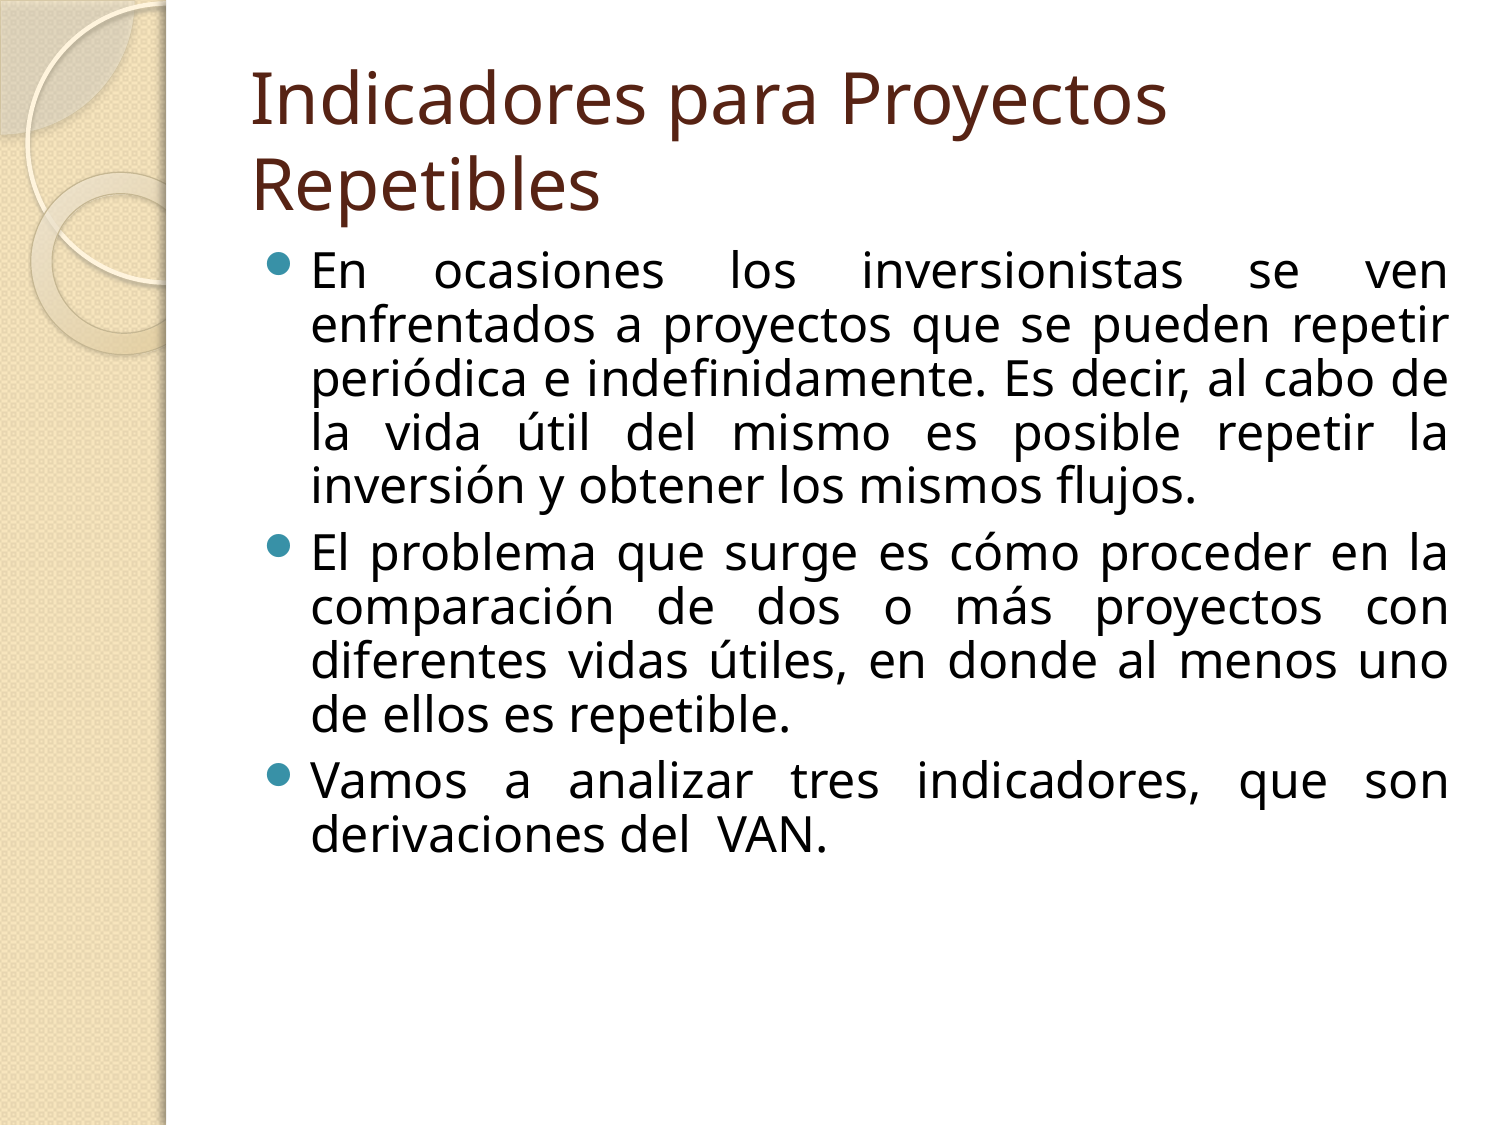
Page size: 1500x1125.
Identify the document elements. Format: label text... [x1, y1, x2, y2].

list En ocasiones los inversionistas se ven enfrentados a proyectos que se pueden repetir periódica e indefinidamente. Es decir, al cabo de la vida útil del mismo es posible repetir la inversión y obtener los mismos flujos. El problema que surge es cómo proceder en la comparación de dos o más proyectos con diferentes vidas útiles, en donde al menos uno de ellos es repetible. Vamos a analizar tres indicadores, que son derivaciones del VAN. [235, 237, 1466, 1025]
title Indicadores para Proyectos Repetibles [235, 45, 1466, 233]
